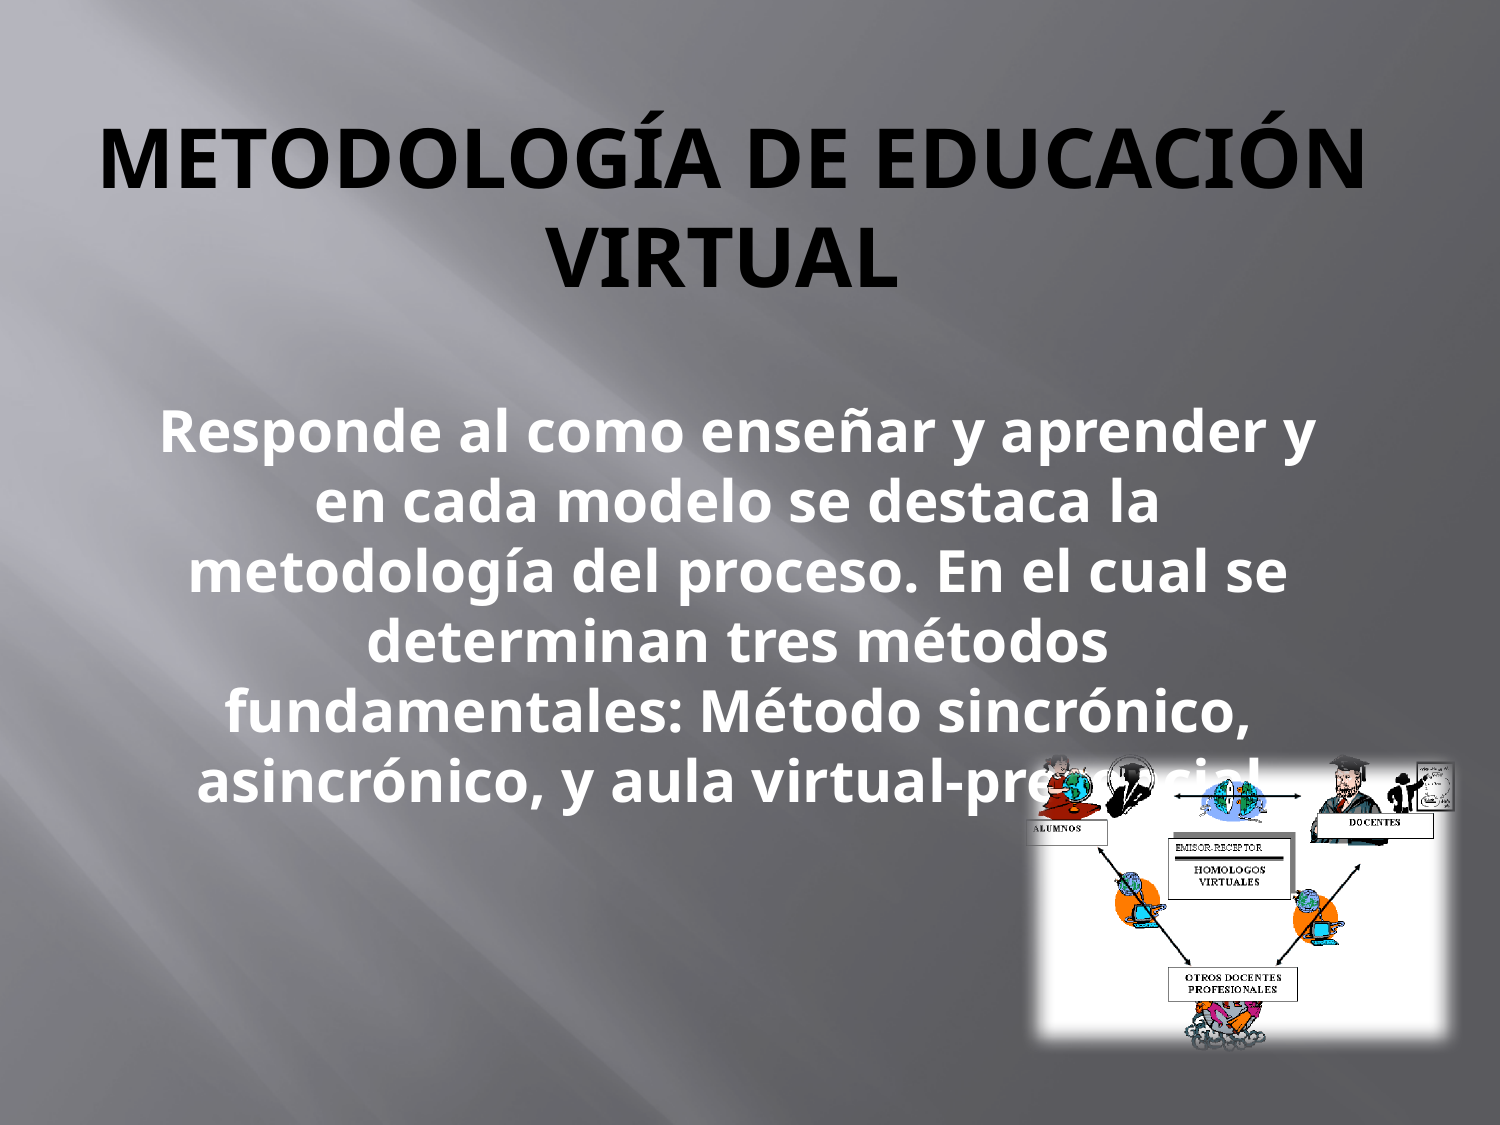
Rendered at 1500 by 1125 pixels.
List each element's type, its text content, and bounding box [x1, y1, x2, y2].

title Metodología de educación virtual [58, 105, 1409, 305]
subtitle Responde al como enseñar y aprender y en cada modelo se destaca la metodología del proceso. En el cual se determinan tres métodos fundamentales: Método sincrónico, asincrónico, y aula virtual-presencial. [140, 386, 1336, 926]
picture [1019, 749, 1466, 1057]
